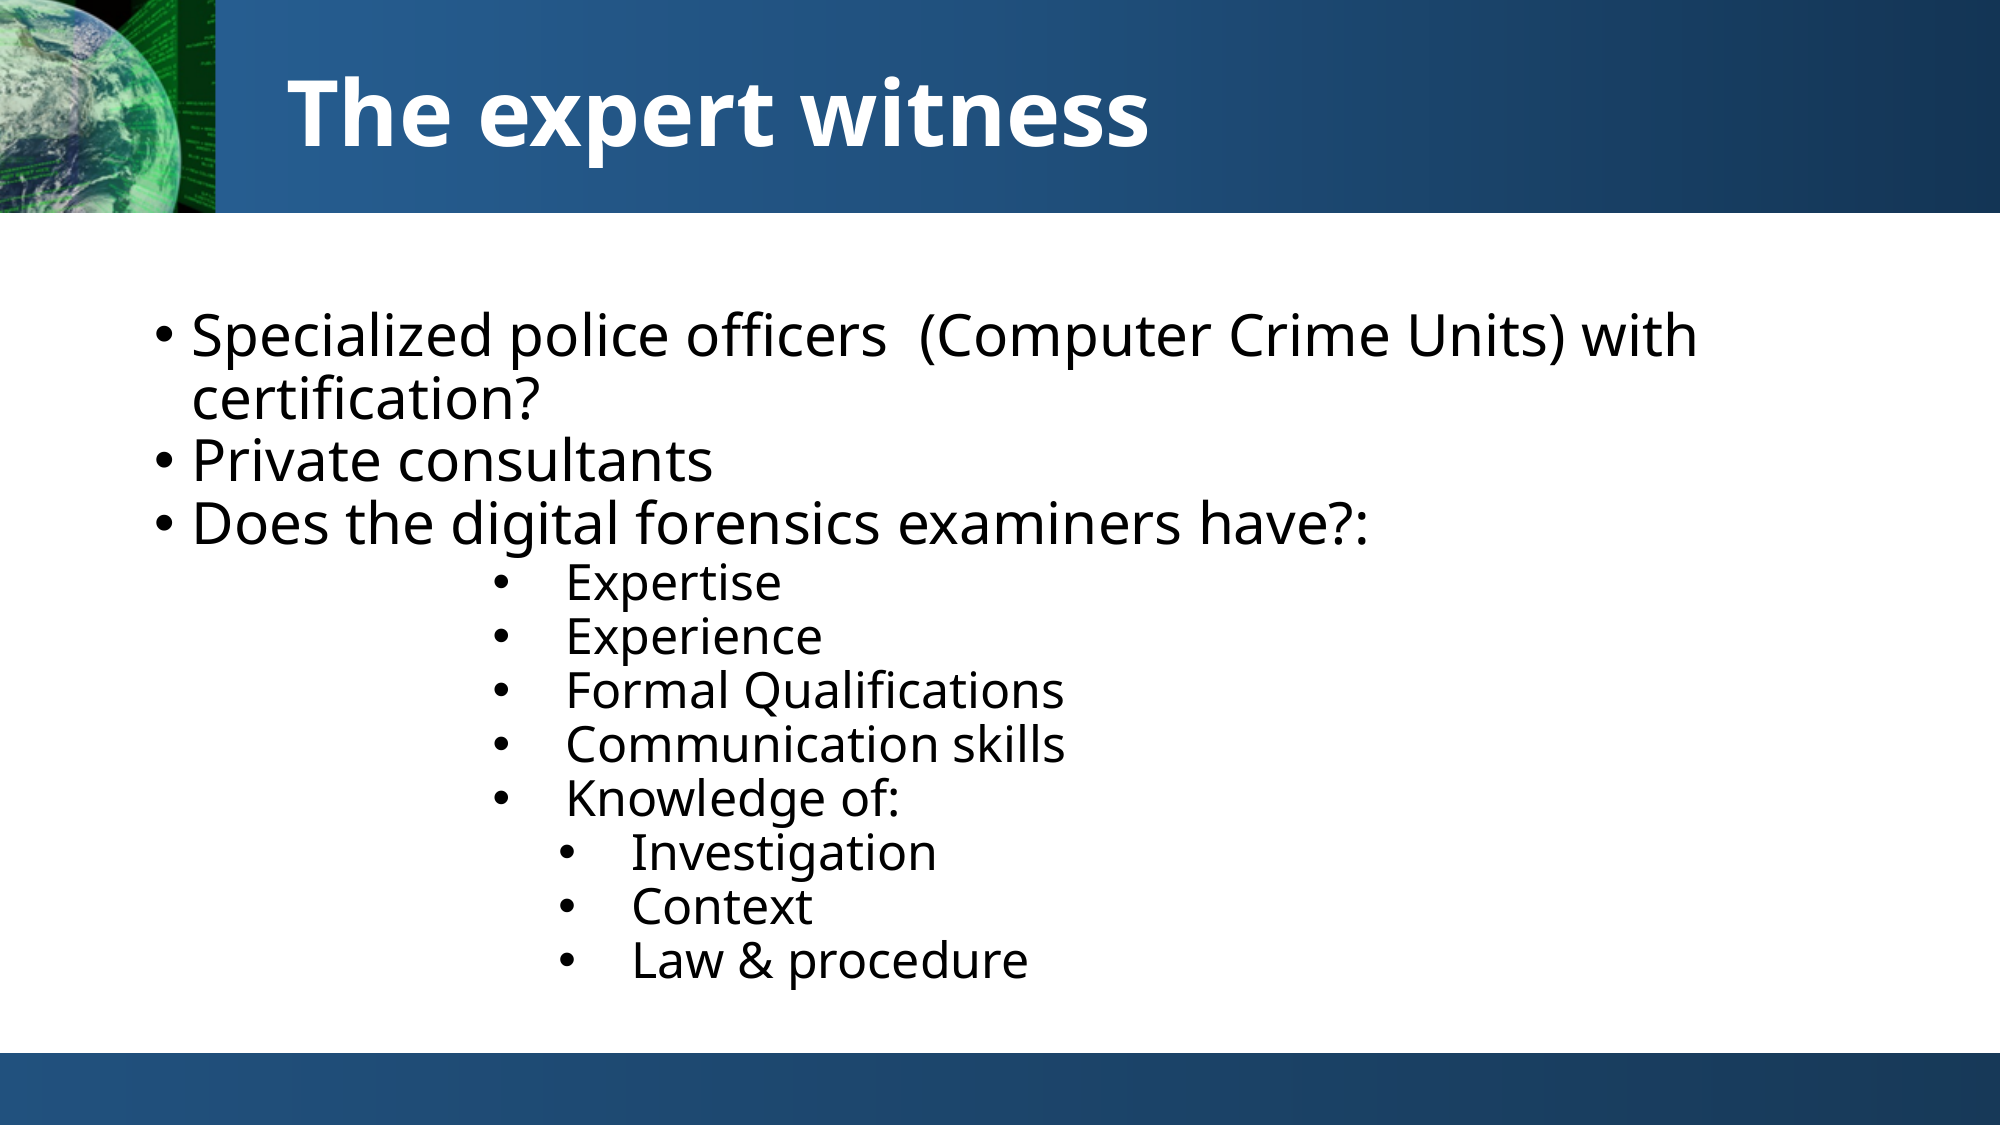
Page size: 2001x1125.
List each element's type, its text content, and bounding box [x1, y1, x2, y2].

list Specialized police officers (Computer Crime Units) with certification? Private consultants Does the digital forensics examiners have?: Expertise Experience Formal Qualifications Communication skills Knowledge of: Investigation Context Law & procedure [139, 228, 1898, 1088]
picture [0, 0, 2000, 213]
title The expert witness [271, 45, 1719, 188]
